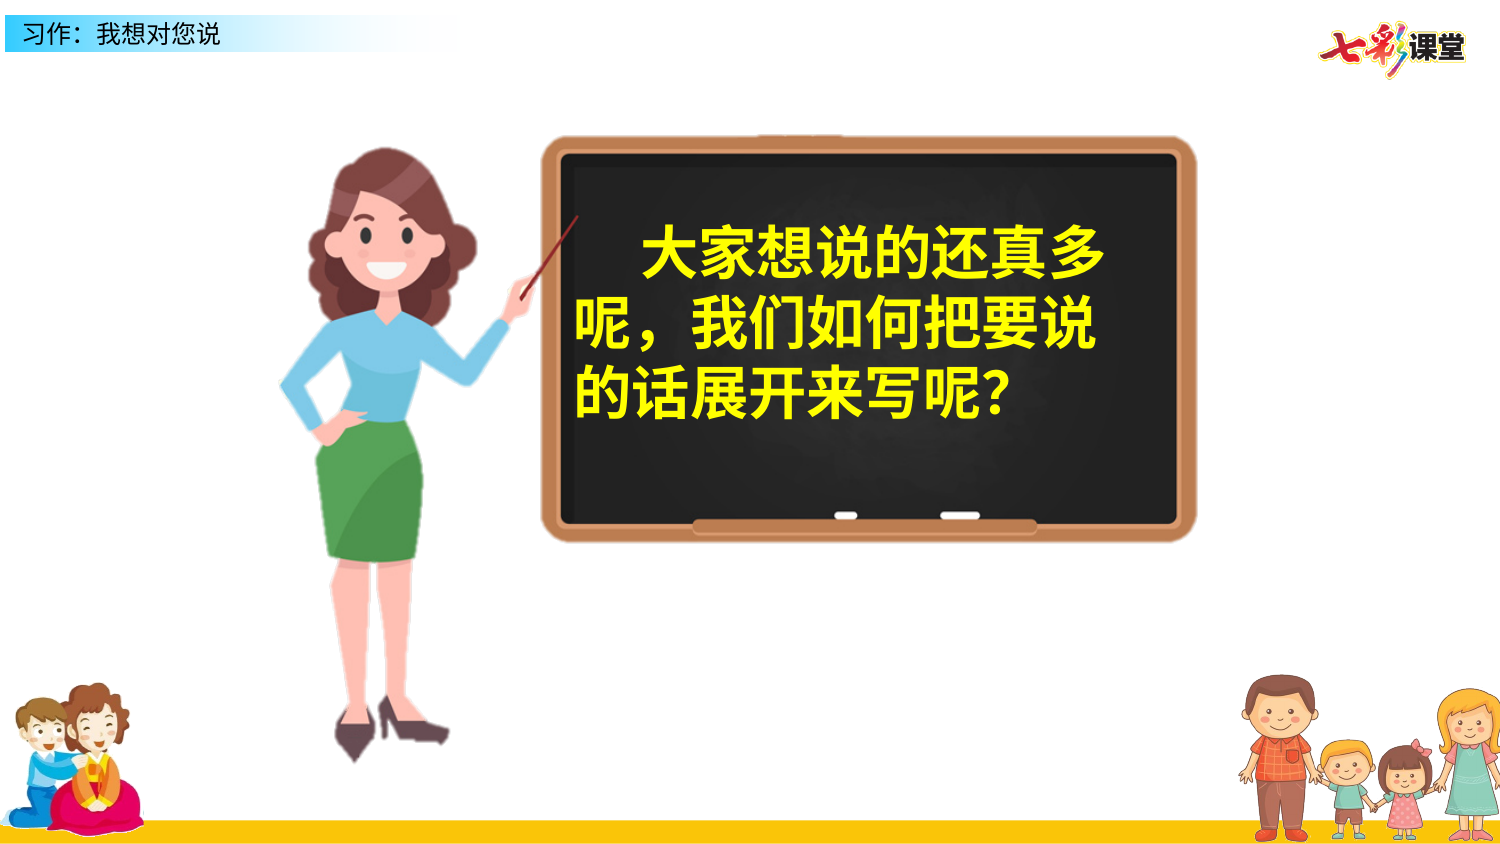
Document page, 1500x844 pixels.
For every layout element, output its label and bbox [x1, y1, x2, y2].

picture [170, 82, 1500, 844]
picture [1316, 20, 1468, 80]
picture [0, 672, 144, 844]
